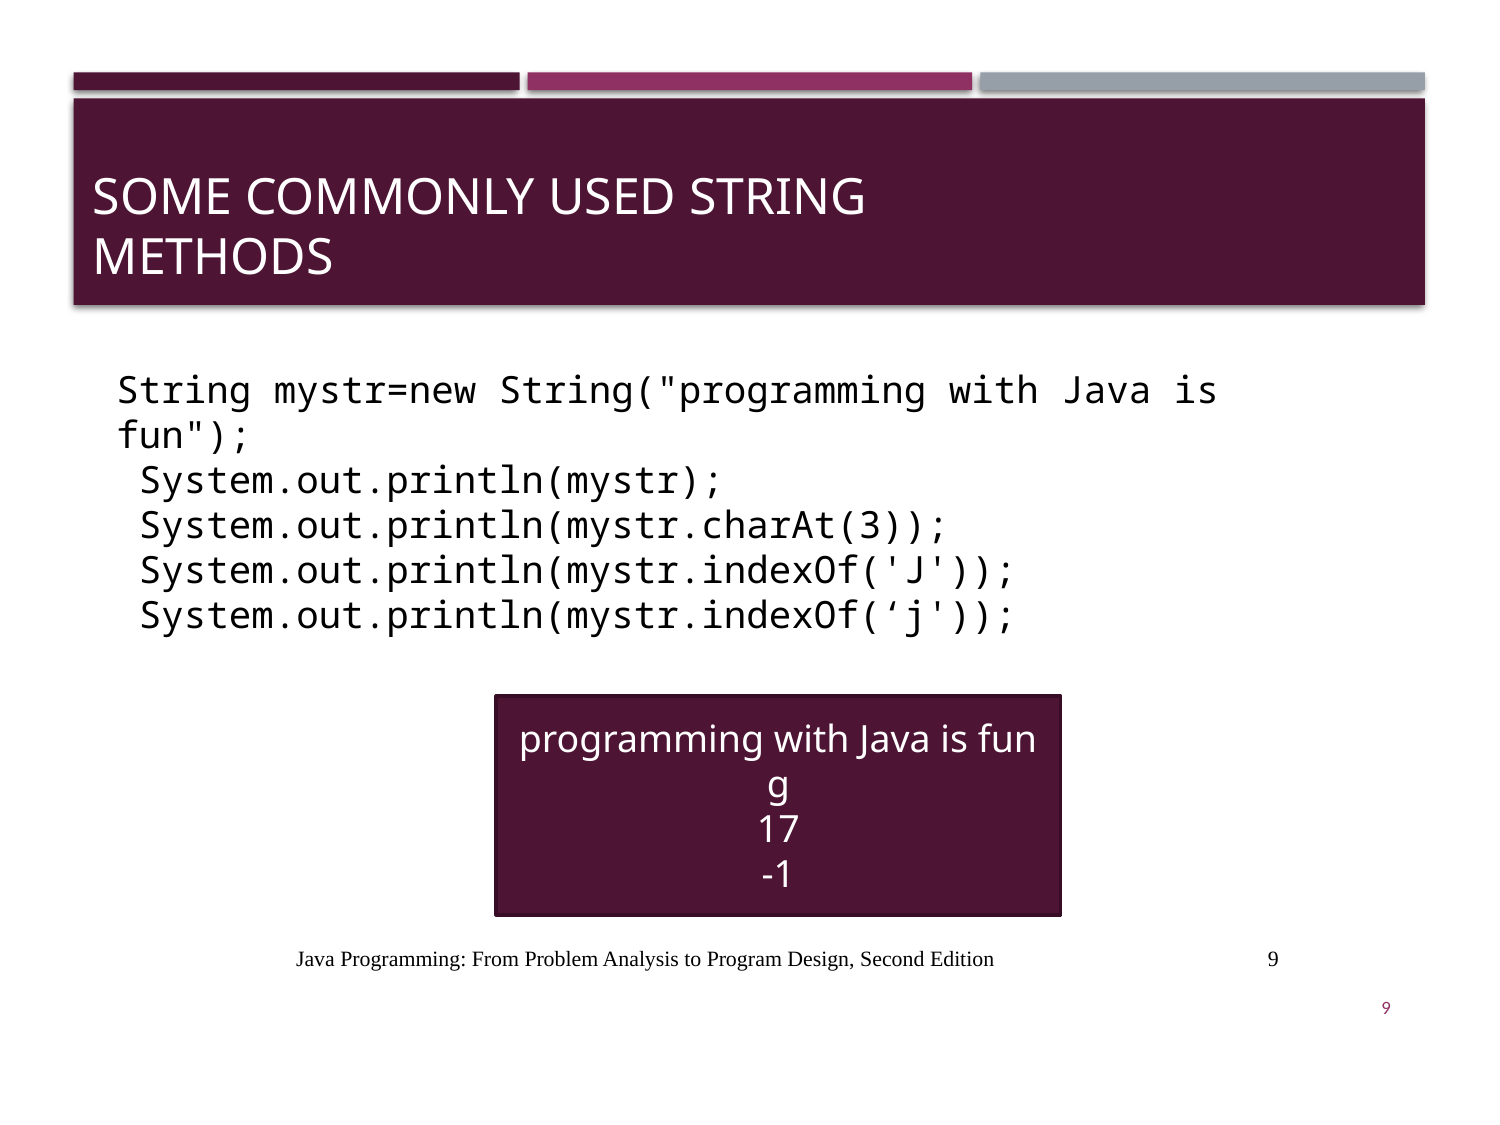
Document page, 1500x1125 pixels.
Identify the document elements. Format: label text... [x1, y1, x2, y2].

text_box programming with Java is fun g 17 -1 [494, 694, 1062, 917]
slide_number 9 [1279, 977, 1406, 1037]
text_box String mystr=new String("programming with Java is fun"); System.out.println(mystr); System.out.println(mystr.charAt(3)); System.out.println(mystr.indexOf('J')); System.out.println(mystr.indexOf(‘j')); [101, 359, 1365, 689]
text_box Java Programming: From Problem Analysis to Program Design, Second Edition [281, 937, 1143, 966]
text_box 9 [1143, 937, 1294, 966]
title Some Commonly Used String Methods [77, 158, 1104, 292]
